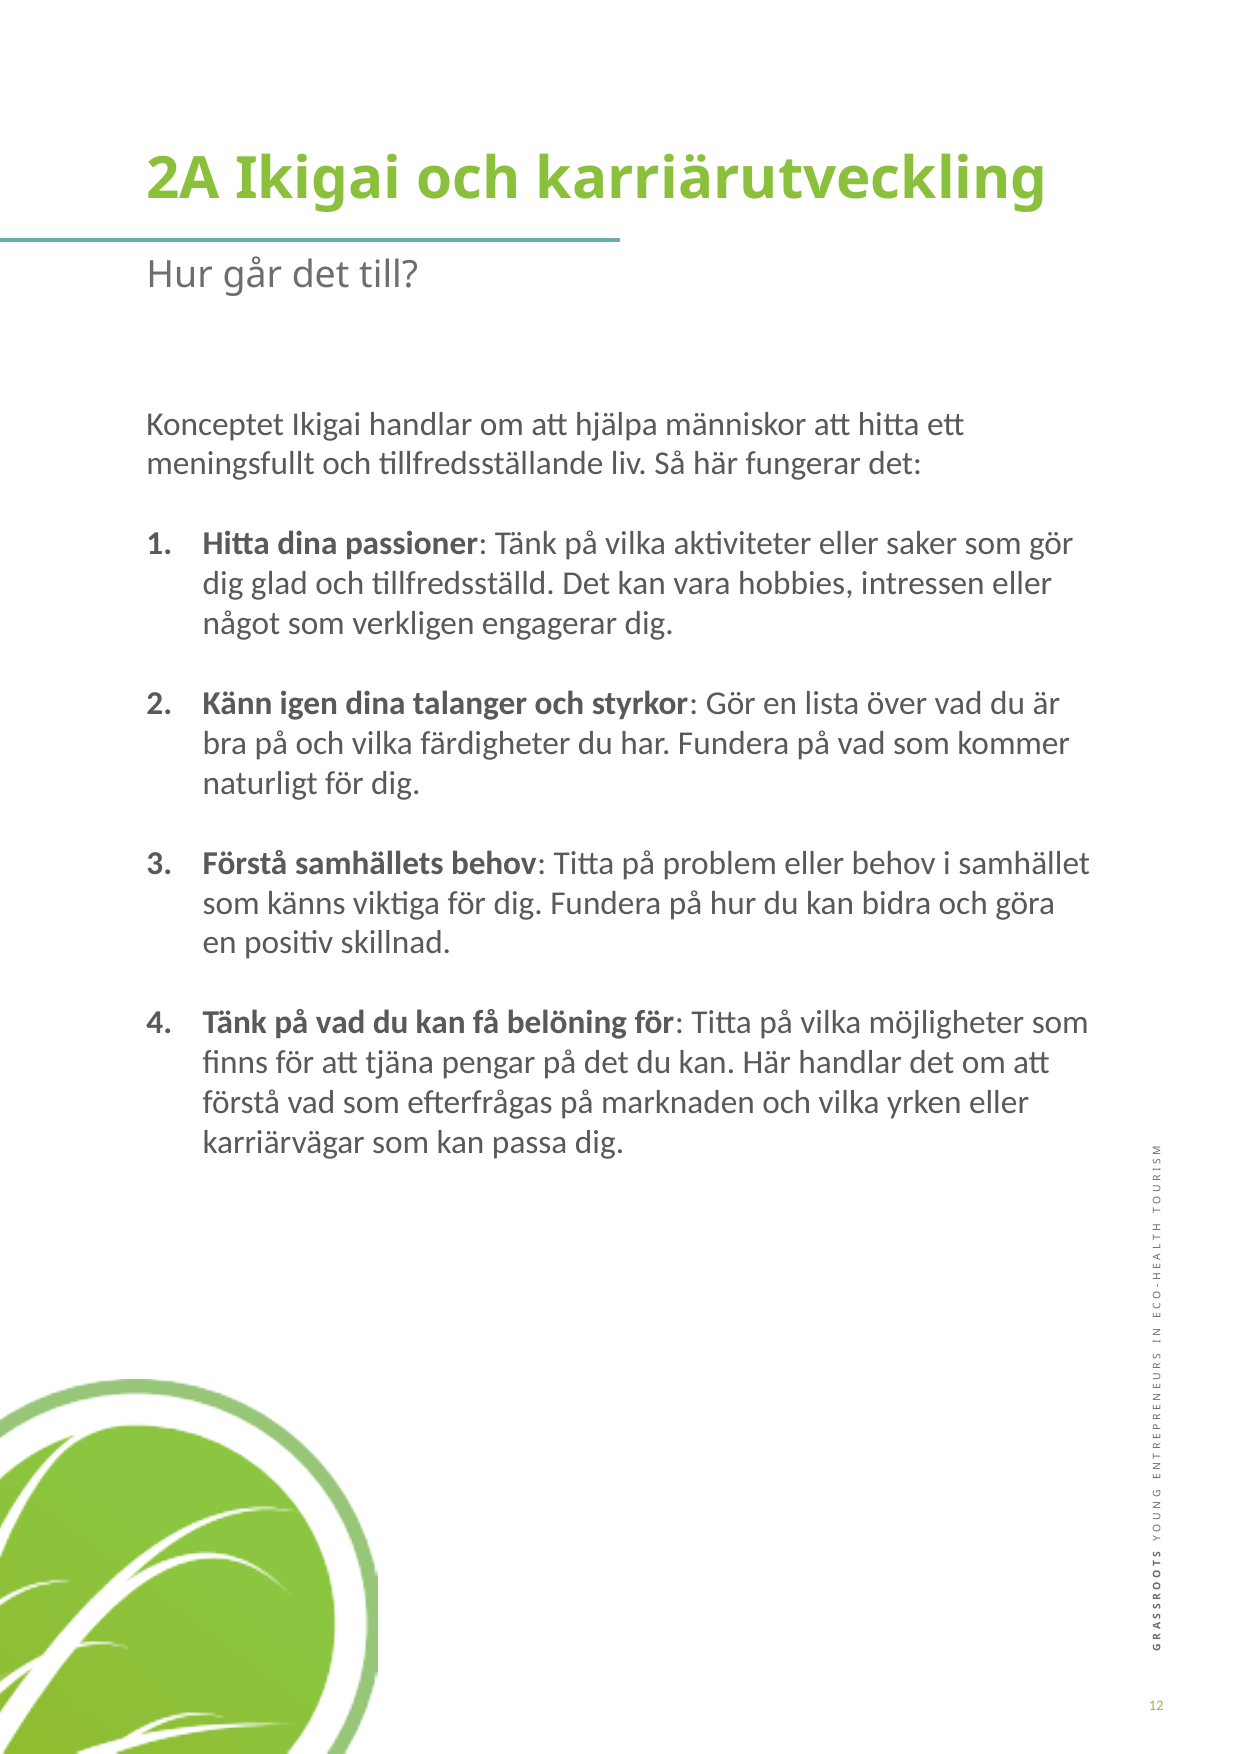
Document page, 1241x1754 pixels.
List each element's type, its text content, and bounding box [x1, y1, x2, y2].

list Hur går det till? [131, 242, 1109, 371]
slide_number 12 [1125, 1666, 1187, 1743]
list Konceptet Ikigai handlar om att hjälpa människor att hitta ett meningsfullt och tillfredsställande liv. Så här fungerar det: Hitta dina passioner: Tänk på vilka aktiviteter eller saker som gör dig glad och tillfredsställd. Det kan vara hobbies, intressen eller något som verkligen engagerar dig. Känn igen dina talanger och styrkor: Gör en lista över vad du är bra på och vilka färdigheter du har. Fundera på vad som kommer naturligt för dig. Förstå samhällets behov: Titta på problem eller behov i samhället som känns viktiga för dig. Fundera på hur du kan bidra och göra en positiv skillnad. Tänk på vad du kan få belöning för: Titta på vilka möjligheter som finns för att tjäna pengar på det du kan. Här handlar det om att förstå vad som efterfrågas på marknaden och vilka yrken eller karriärvägar som kan passa dig. [131, 394, 1109, 1609]
list 2A Ikigai och karriärutveckling [131, 132, 1109, 242]
